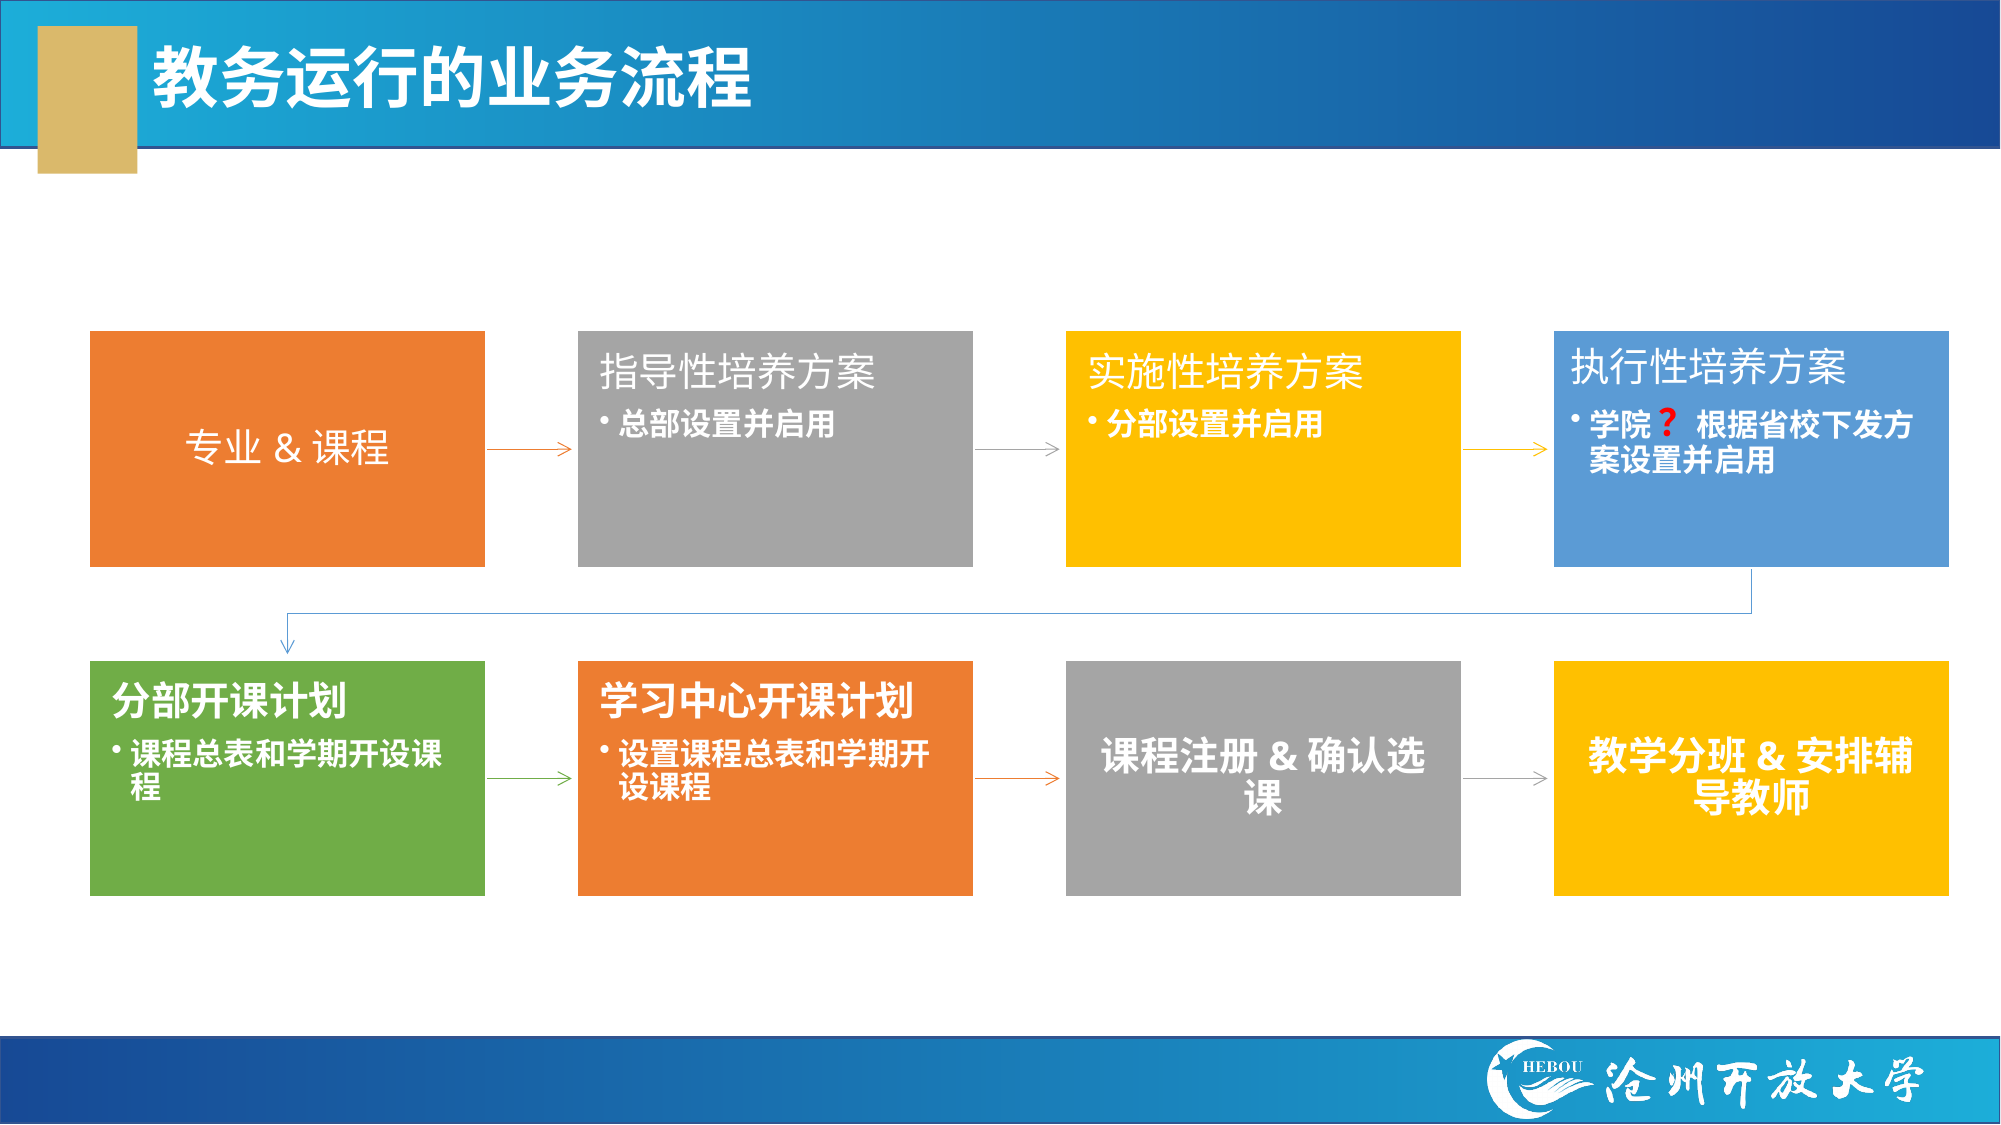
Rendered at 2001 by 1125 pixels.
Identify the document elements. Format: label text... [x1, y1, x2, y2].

picture [1487, 1039, 1924, 1119]
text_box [88, 193, 1950, 1035]
title 教务运行的业务流程 [137, 23, 1863, 139]
